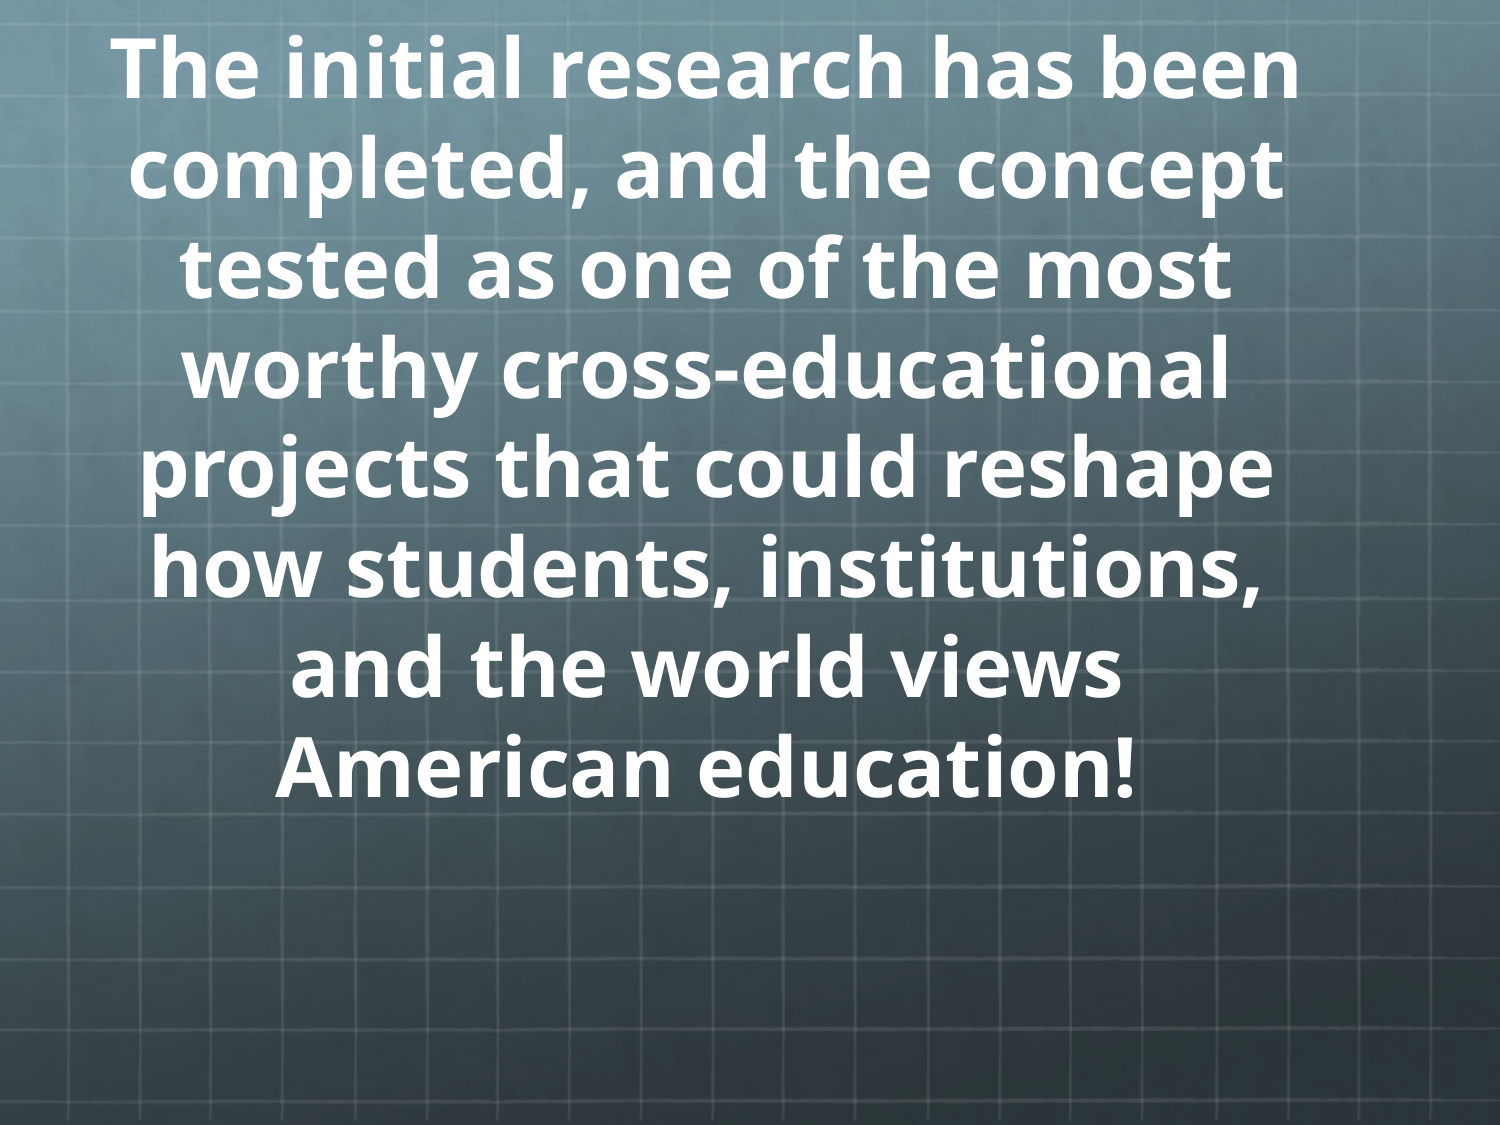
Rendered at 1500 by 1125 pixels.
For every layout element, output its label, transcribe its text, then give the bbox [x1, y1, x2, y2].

picture [0, 0, 1500, 1125]
title The initial research has been completed, and the concept tested as one of the most worthy cross-educational projects that could reshape how students, institutions, and the world views American education! [85, 279, 1329, 551]
